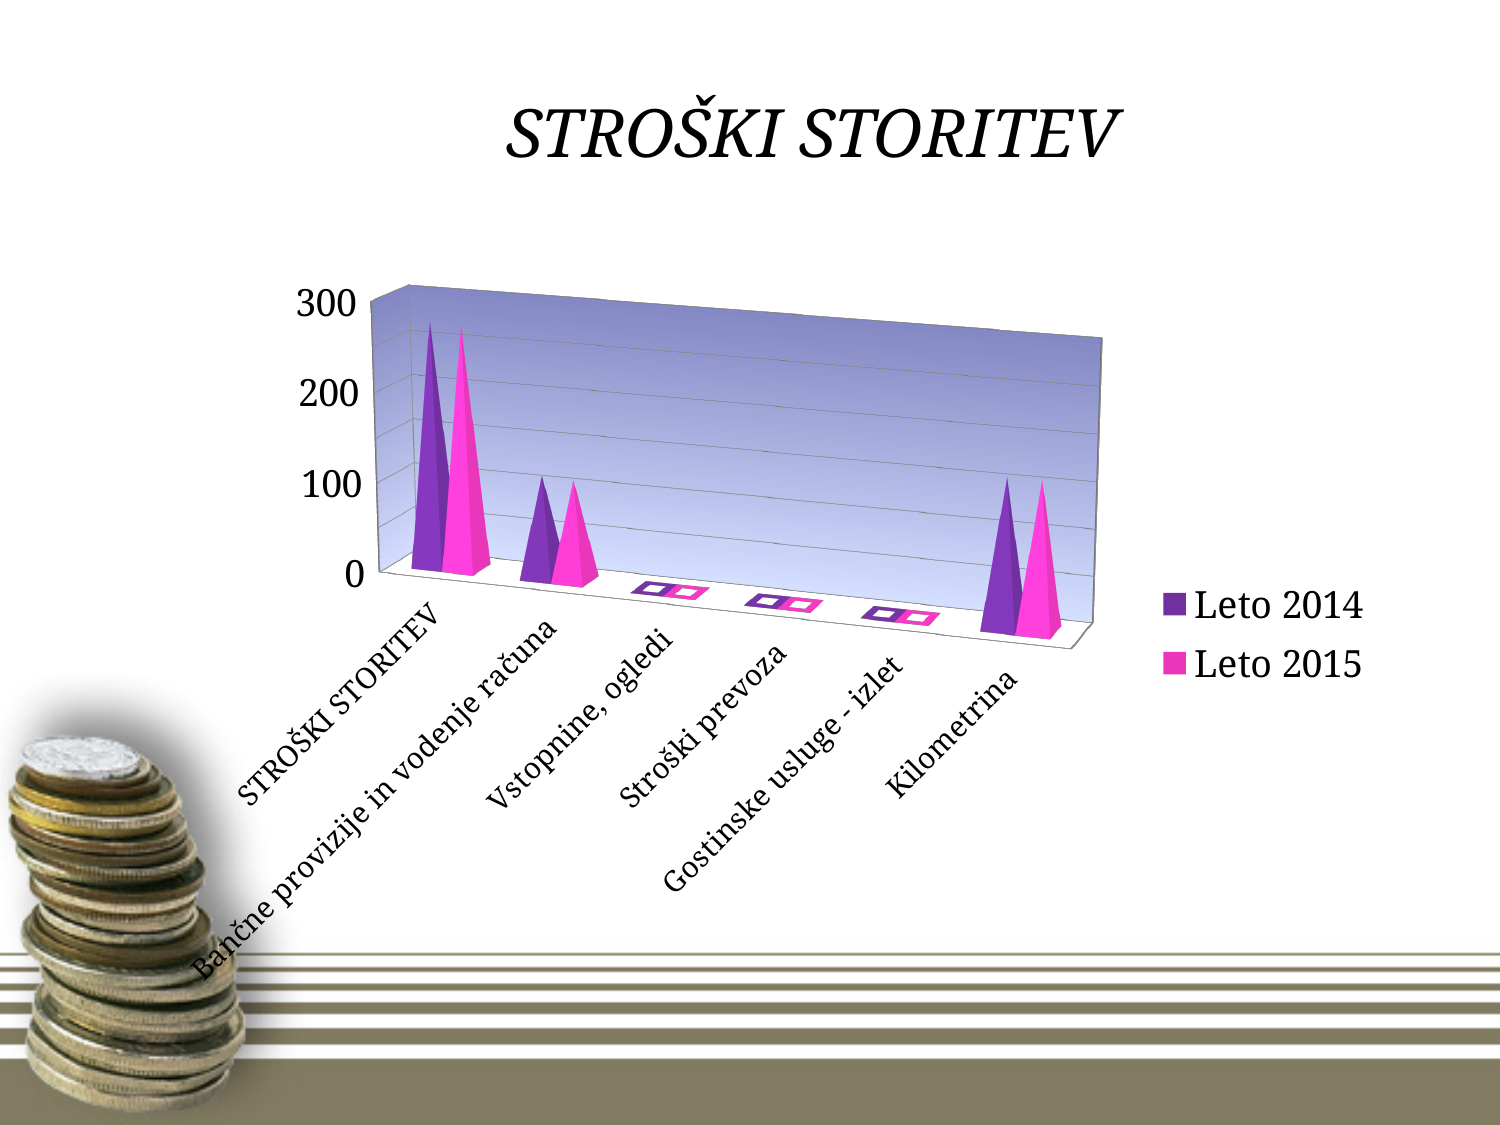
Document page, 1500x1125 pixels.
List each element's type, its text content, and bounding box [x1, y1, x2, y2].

picture [0, 0, 1500, 1125]
title STROŠKI STORITEV [174, 37, 1450, 225]
chart [135, 262, 1389, 1006]
